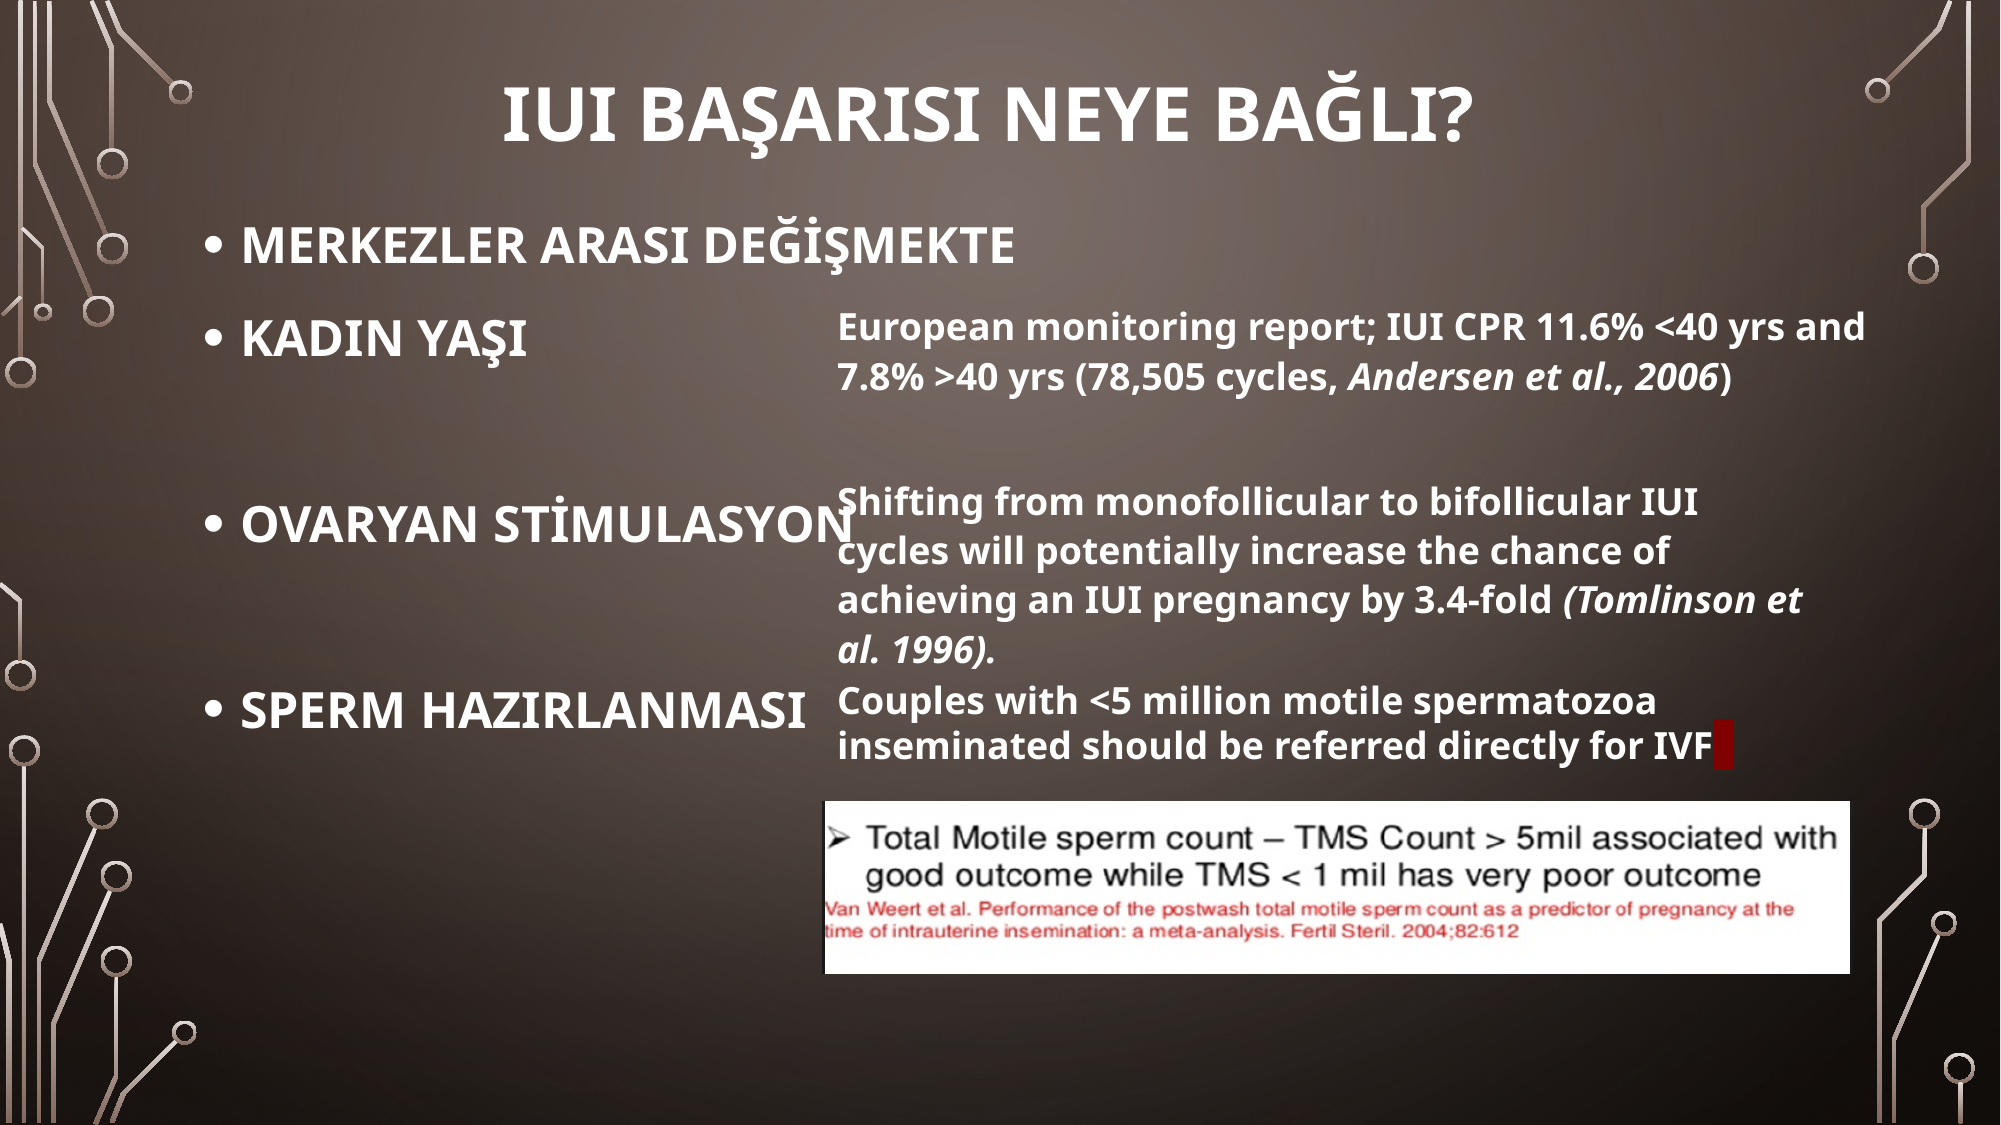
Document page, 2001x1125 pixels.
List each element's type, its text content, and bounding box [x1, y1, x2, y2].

list MERKEZLER ARASI DEĞİŞMEKTE KADIN YAŞI OVARYAN STİMULASYON SPERM HAZIRLANMASI [187, 194, 1813, 776]
title IUI BAŞARISI NEYE BAĞLI? [176, 0, 1802, 239]
picture [822, 800, 1853, 975]
text_box Couples with <5 million motile spermatozoa inseminated should be referred directly for IVF [822, 669, 1823, 775]
text_box European monitoring report; IUI CPR 11.6% <40 yrs and 7.8% >40 yrs (78,505 cycles, Andersen et al., 2006) [822, 291, 1917, 455]
text_box Shifting from monofollicular to bifollicular IUI cycles will potentially increase the chance of achieving an IUI pregnancy by 3.4-fold (Tomlinson et al. 1996). [822, 465, 1823, 669]
